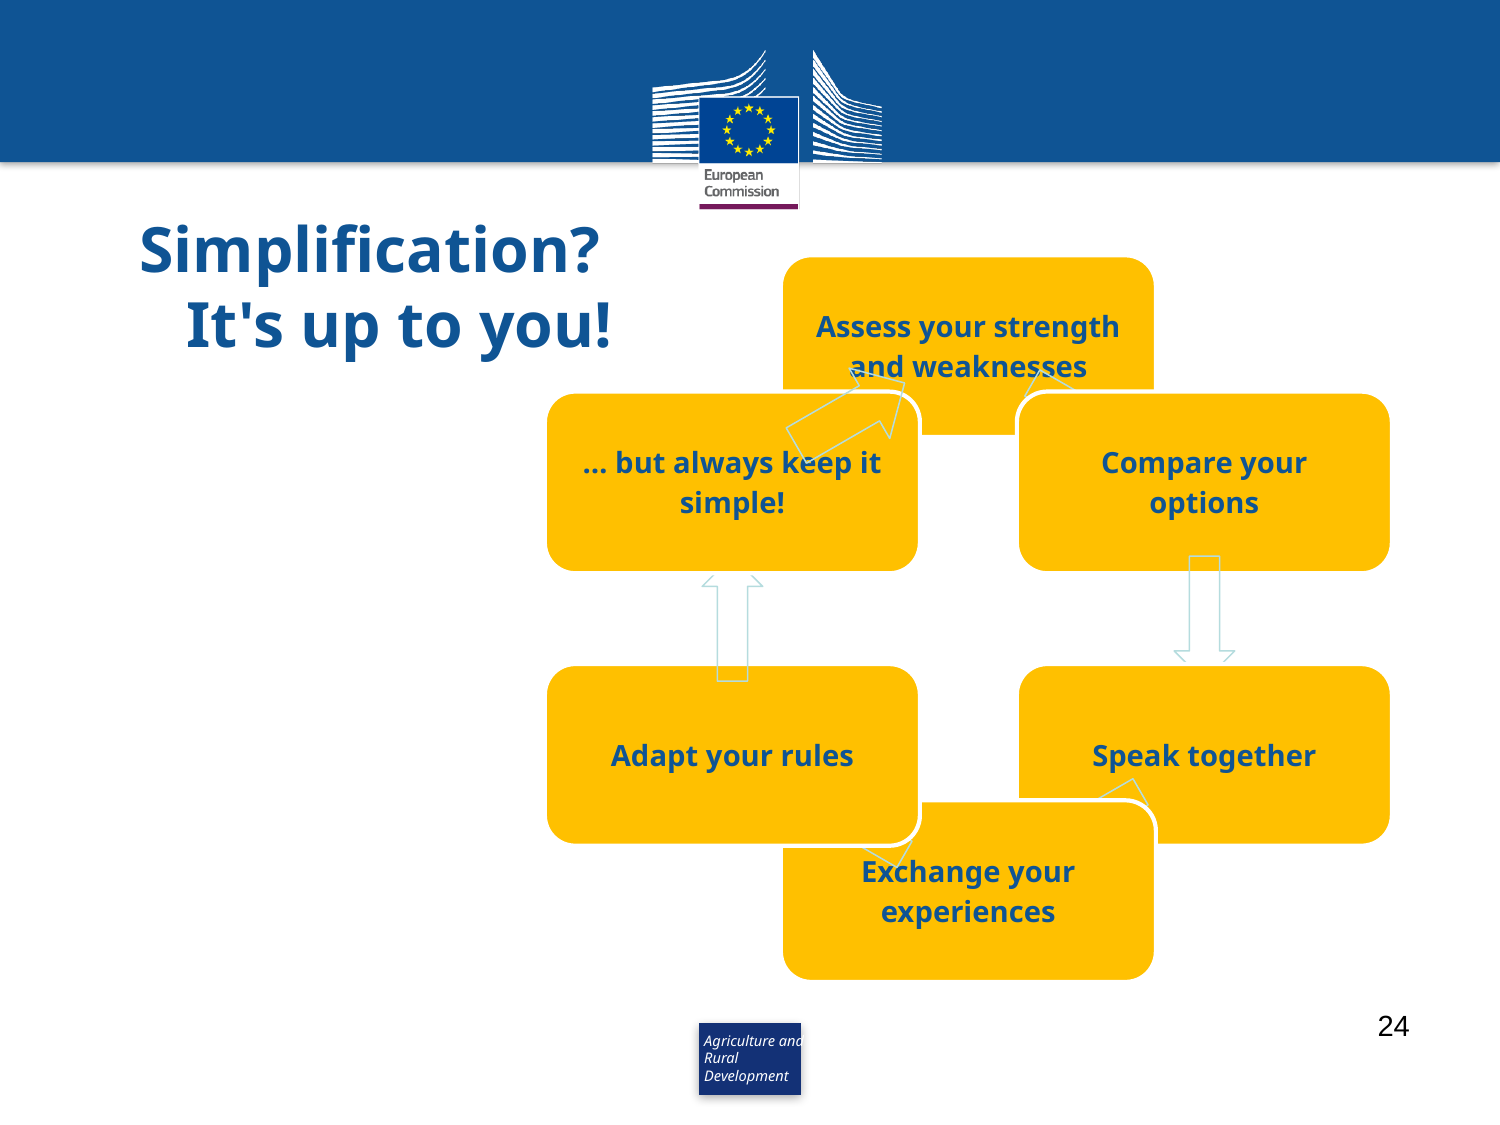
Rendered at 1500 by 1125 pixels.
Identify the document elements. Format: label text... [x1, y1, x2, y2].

title Simplification? It's up to you! [37, 207, 703, 362]
picture [615, 50, 882, 255]
slide_number 24 [1074, 999, 1426, 1078]
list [218, 255, 1500, 983]
